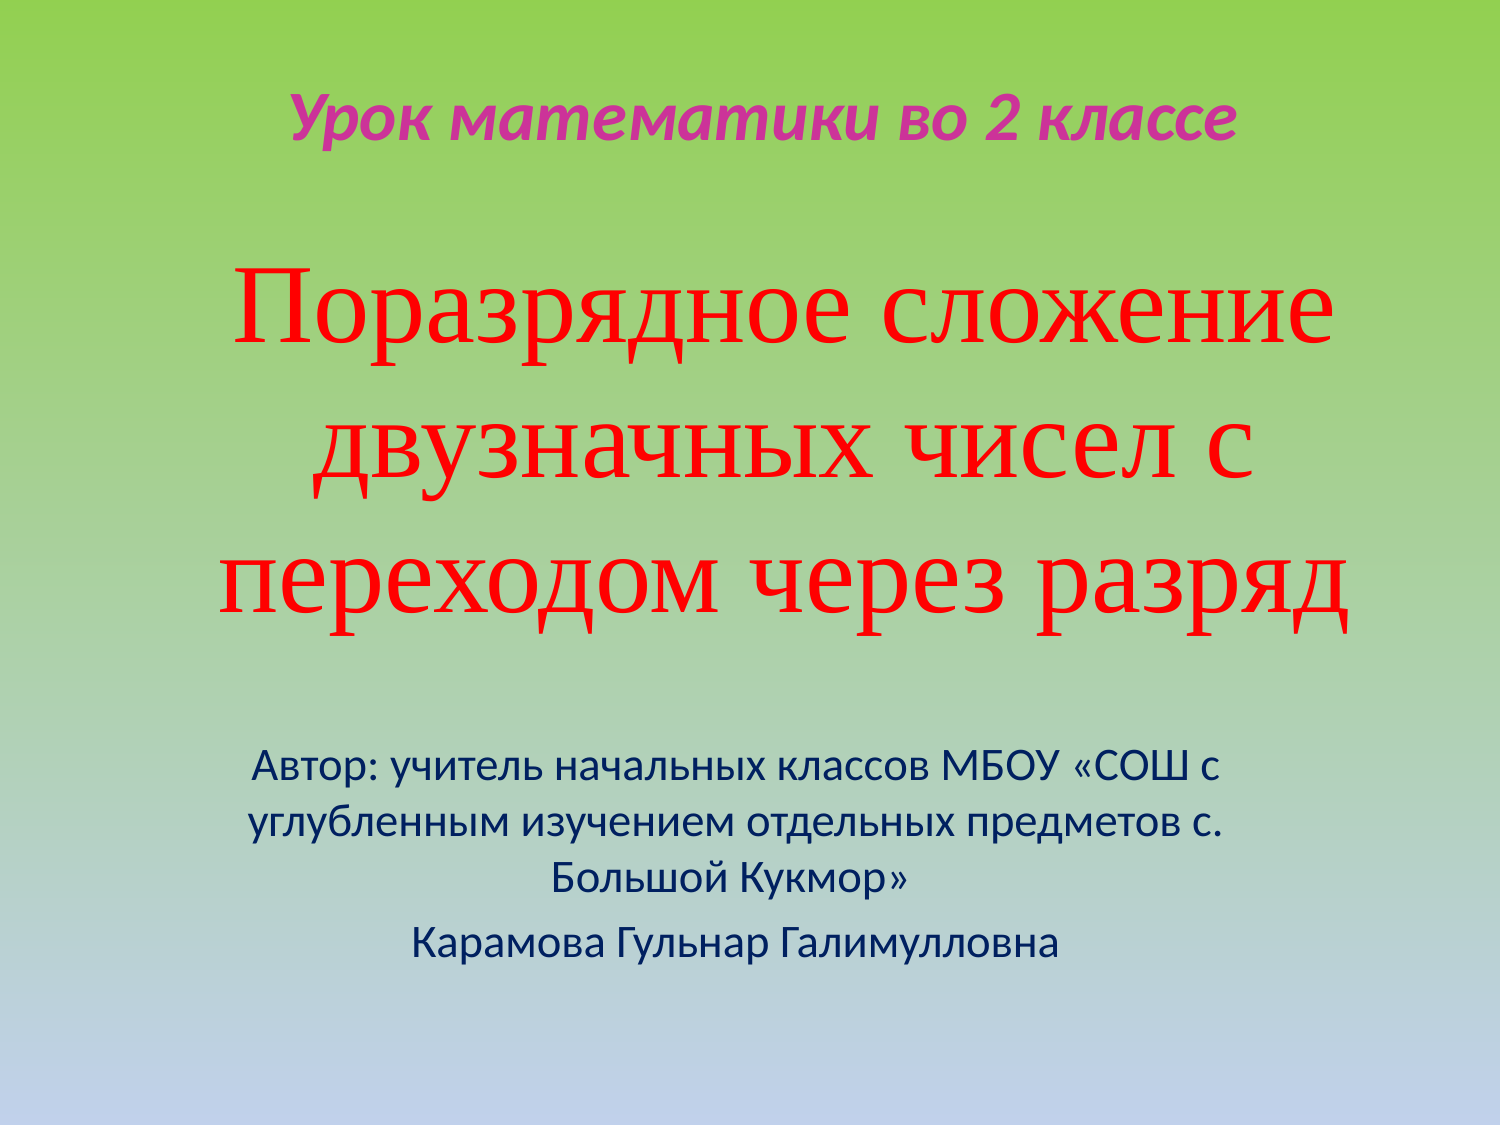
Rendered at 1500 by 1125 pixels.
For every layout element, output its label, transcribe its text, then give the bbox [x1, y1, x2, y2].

title Урок математики во 2 классе [125, 62, 1400, 163]
subtitle Автор: учитель начальных классов МБОУ «СОШ с углубленным изучением отдельных предметов с. Большой Кукмор» Карамова Гульнар Галимулловна [210, 726, 1261, 977]
text_box Поразрядное сложение двузначных чисел с переходом через разряд [70, 222, 1500, 643]
